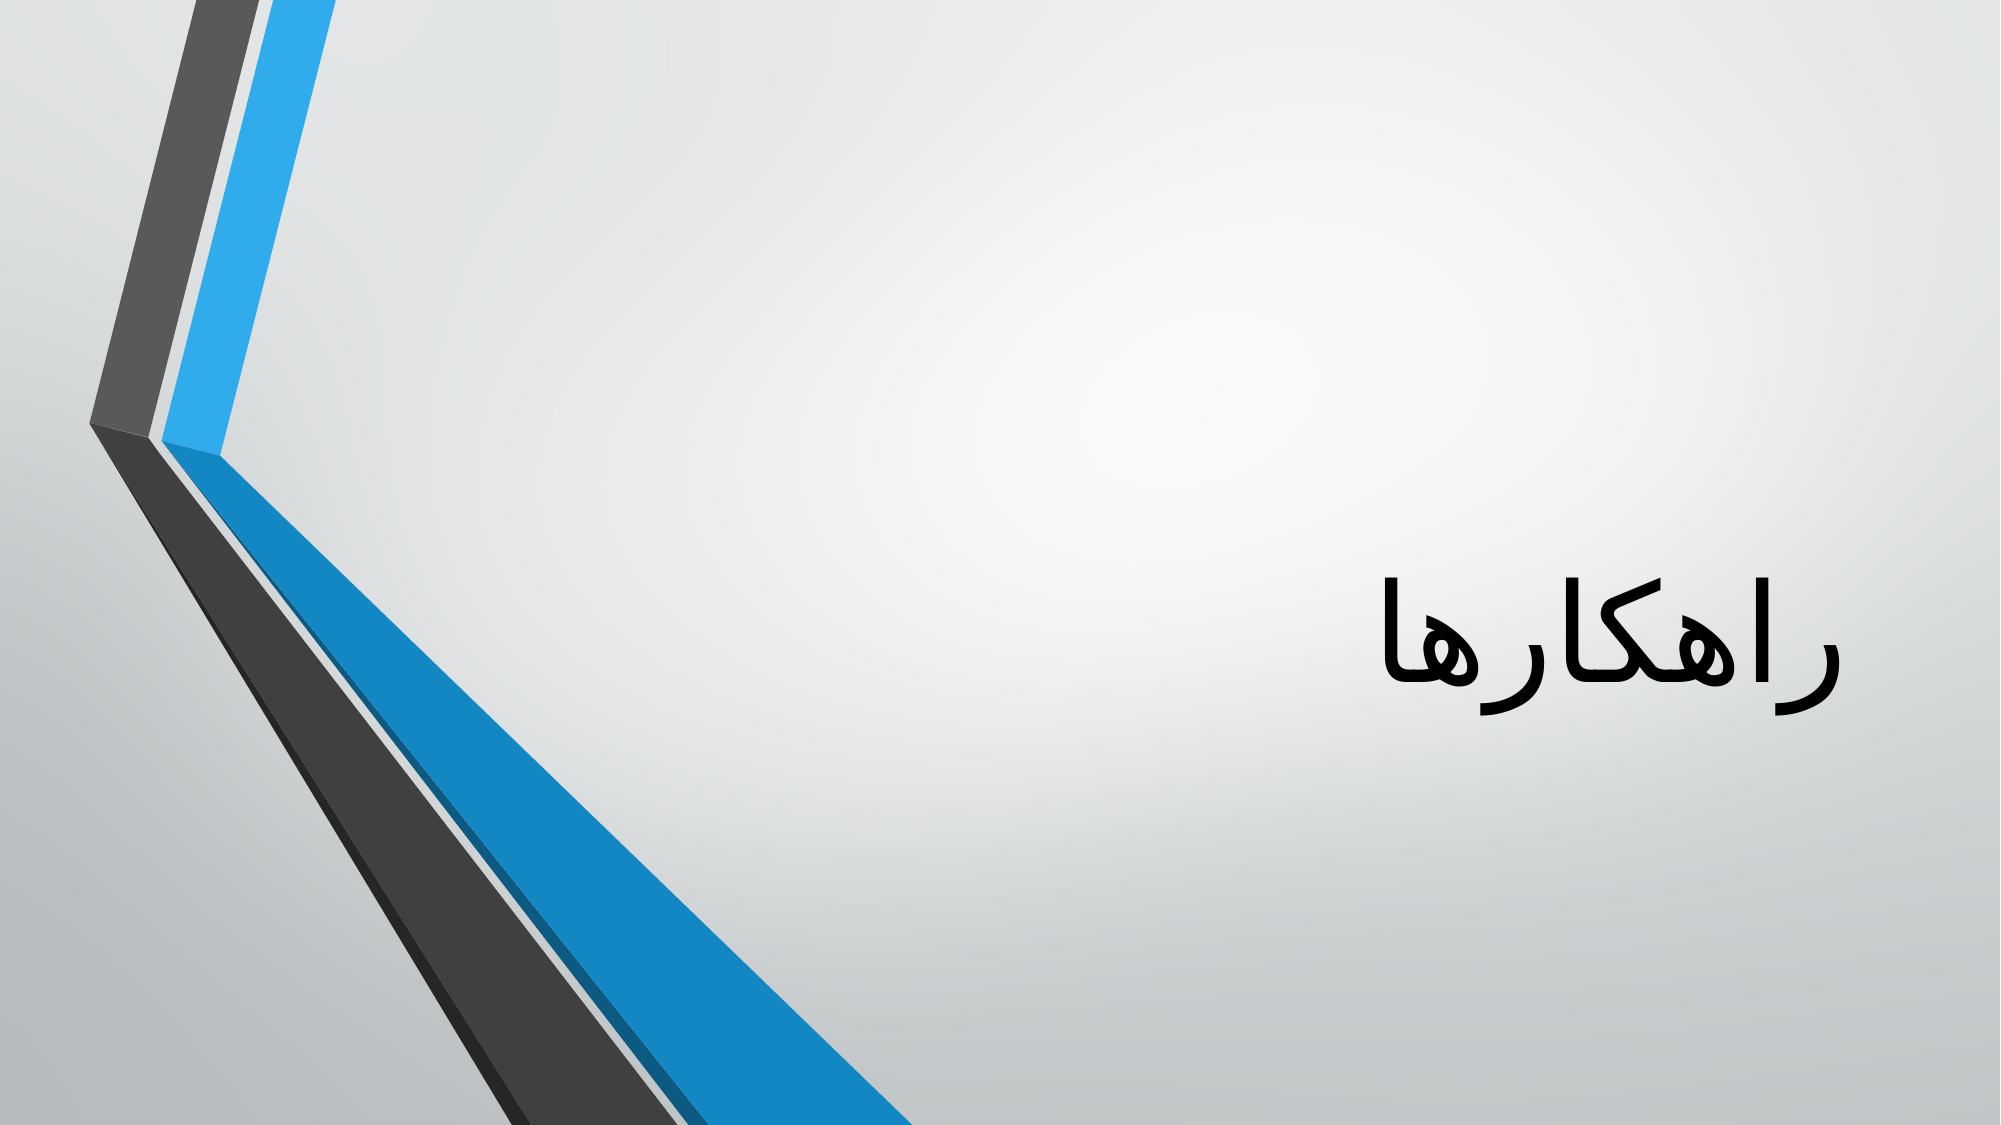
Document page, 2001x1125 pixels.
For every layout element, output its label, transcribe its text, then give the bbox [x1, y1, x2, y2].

title راهکارها [1299, 470, 1922, 718]
